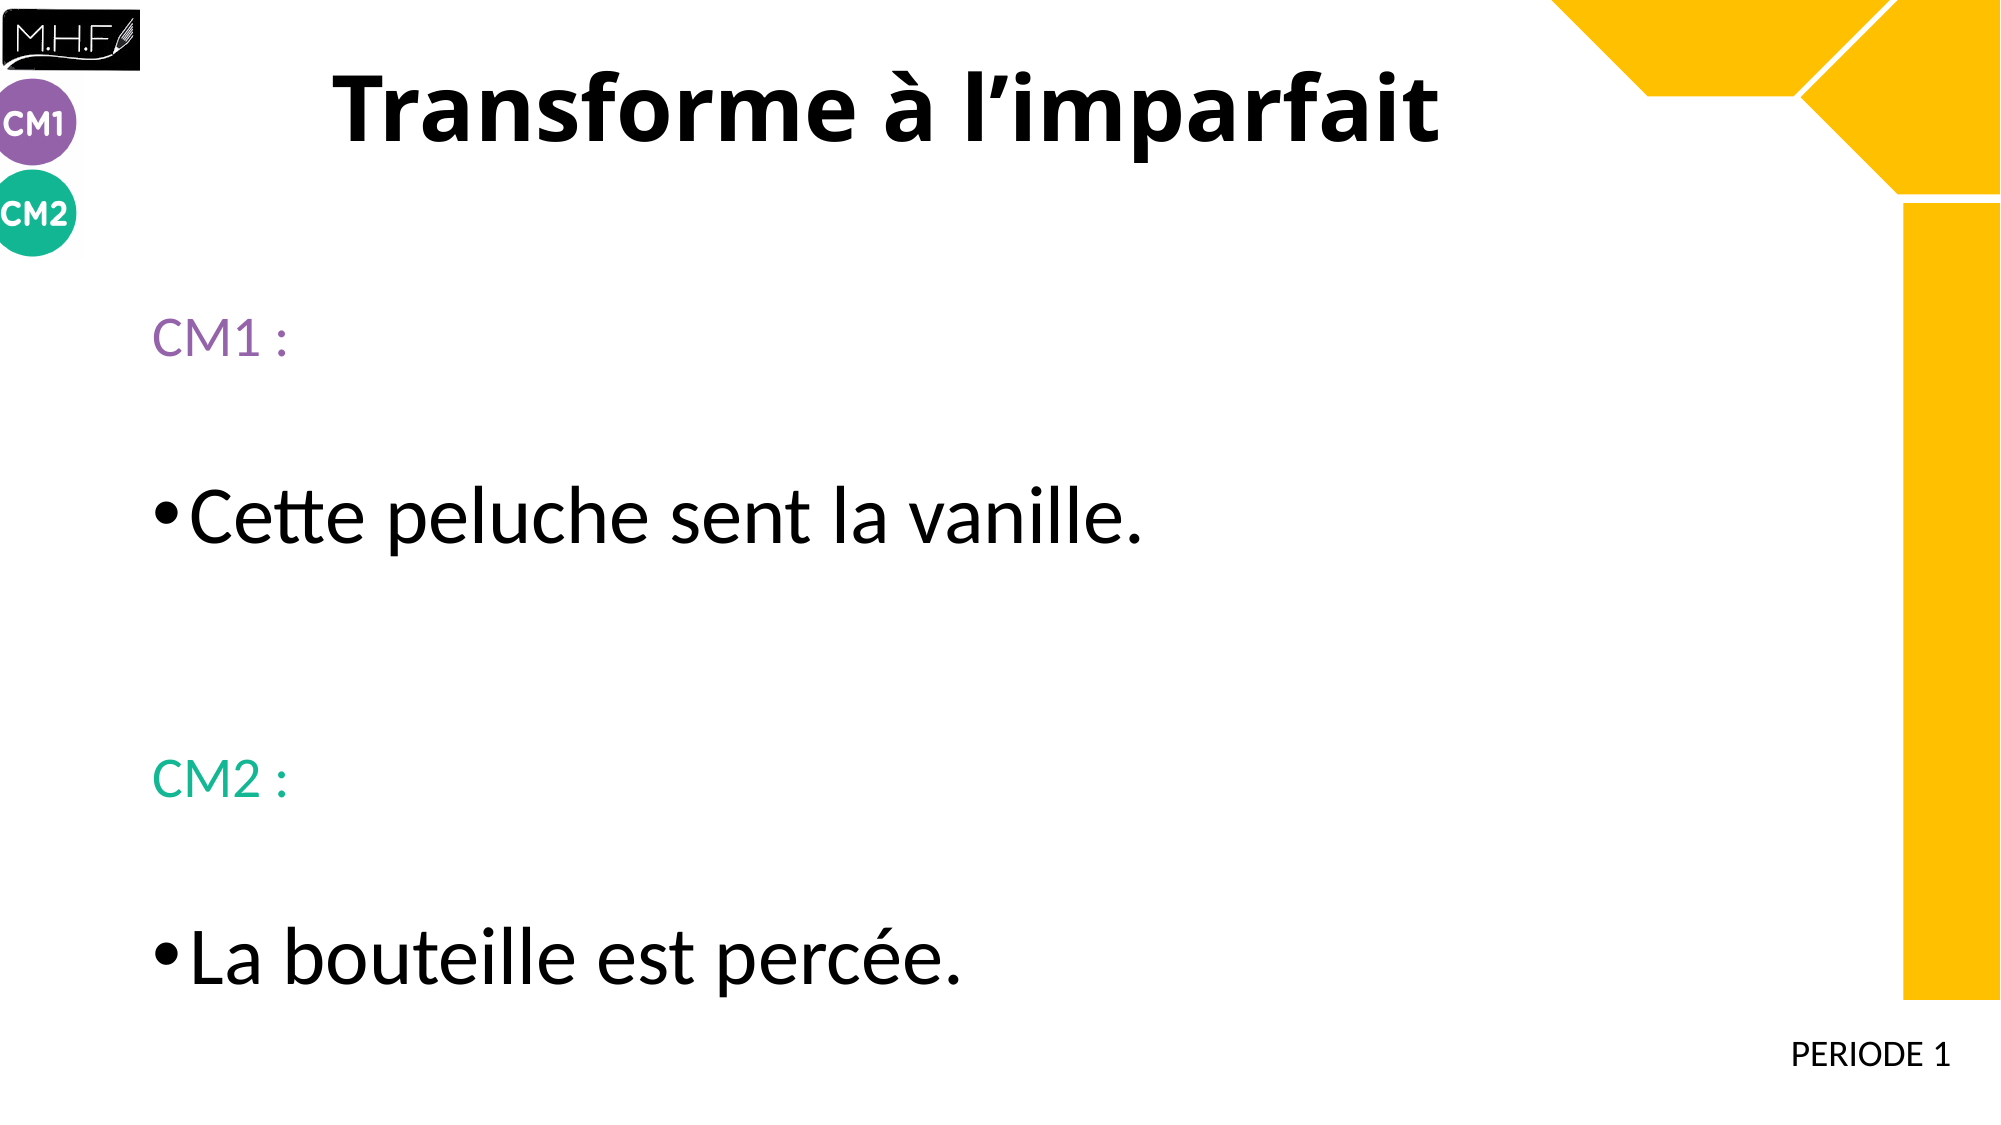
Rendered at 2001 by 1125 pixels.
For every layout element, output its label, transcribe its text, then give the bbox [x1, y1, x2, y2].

text_box [1799, 0, 2000, 196]
picture [0, 7, 140, 259]
title Transforme à l’imparfait [316, 3, 1863, 221]
text_box PERIODE 1 [1362, 1021, 1967, 1082]
text_box [1902, 202, 2000, 1001]
text_box [1549, 0, 1892, 98]
list CM1 : Cette peluche sent la vanille. CM2 : La bouteille est percée. [137, 299, 1863, 1014]
